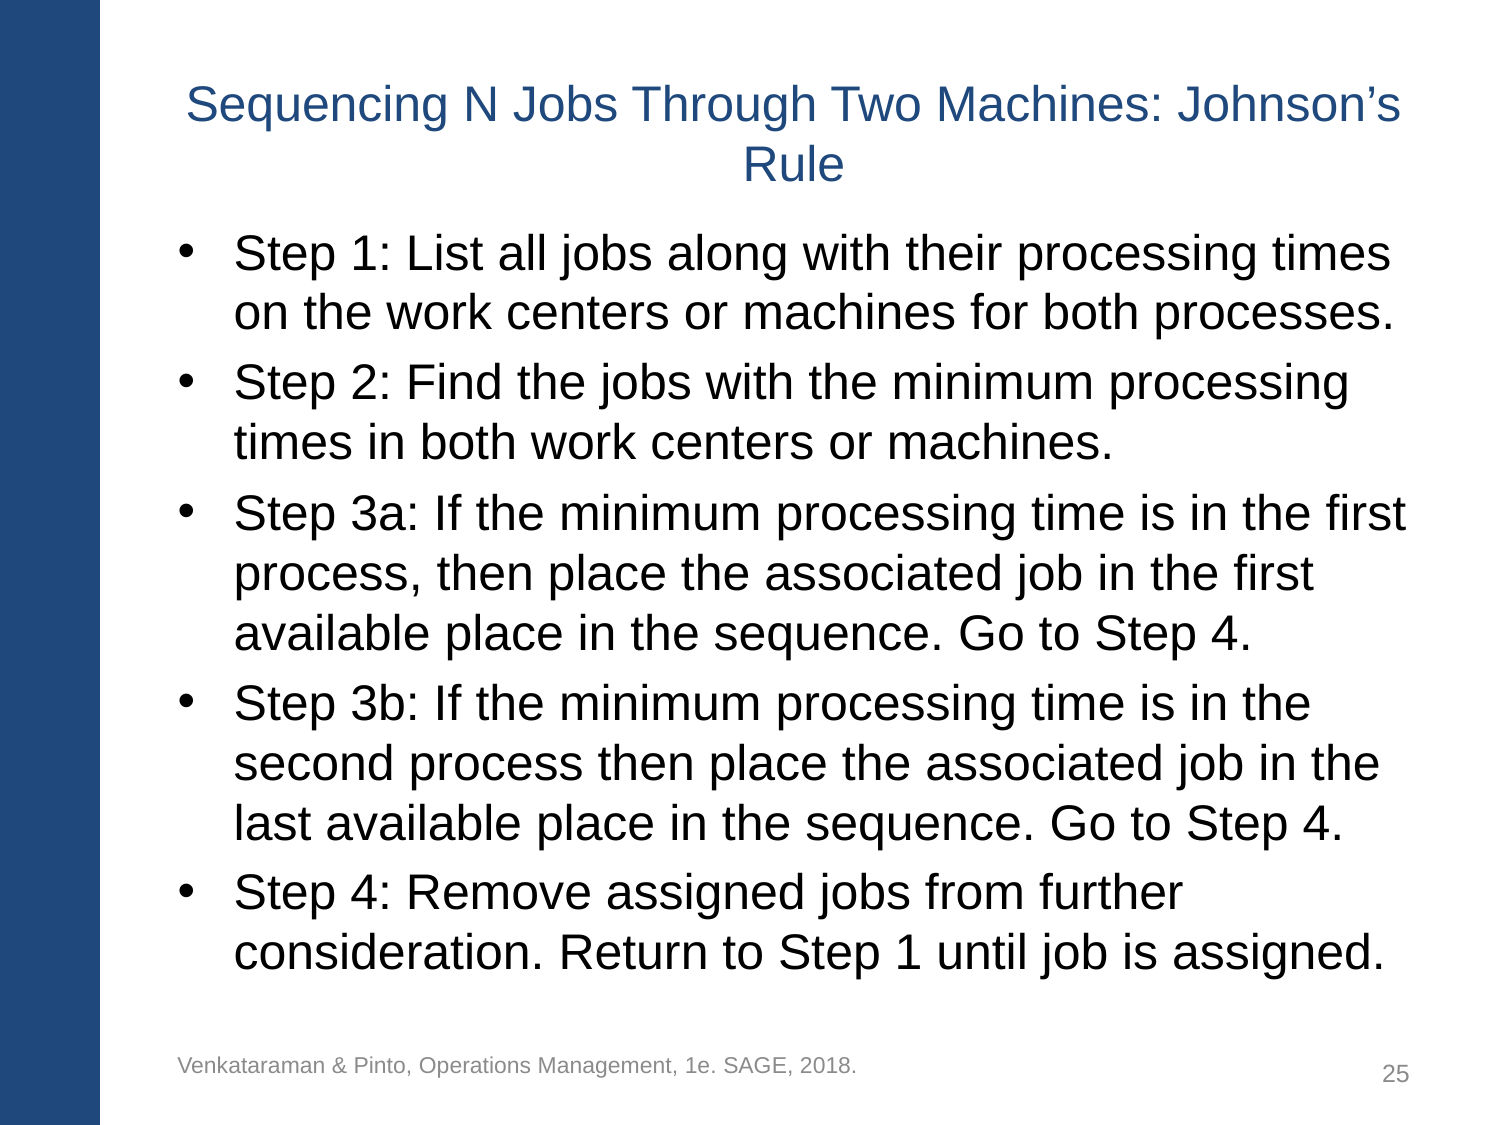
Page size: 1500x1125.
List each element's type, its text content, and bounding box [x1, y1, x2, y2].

list Step 1: List all jobs along with their processing times on the work centers or machines for both processes. Step 2: Find the jobs with the minimum processing times in both work centers or machines. Step 3a: If the minimum processing time is in the first process, then place the associated job in the first available place in the sequence. Go to Step 4. Step 3b: If the minimum processing time is in the second process then place the associated job in the last available place in the sequence. Go to Step 4. Step 4: Remove assigned jobs from further consideration. Return to Step 1 until job is assigned. [162, 212, 1425, 1025]
footer Venkataraman & Pinto, Operations Management, 1e. SAGE, 2018. [162, 1042, 1313, 1103]
title Sequencing N Jobs Through Two Machines: Johnson’s Rule [162, 37, 1425, 212]
slide_number 25 [1350, 1042, 1425, 1103]
